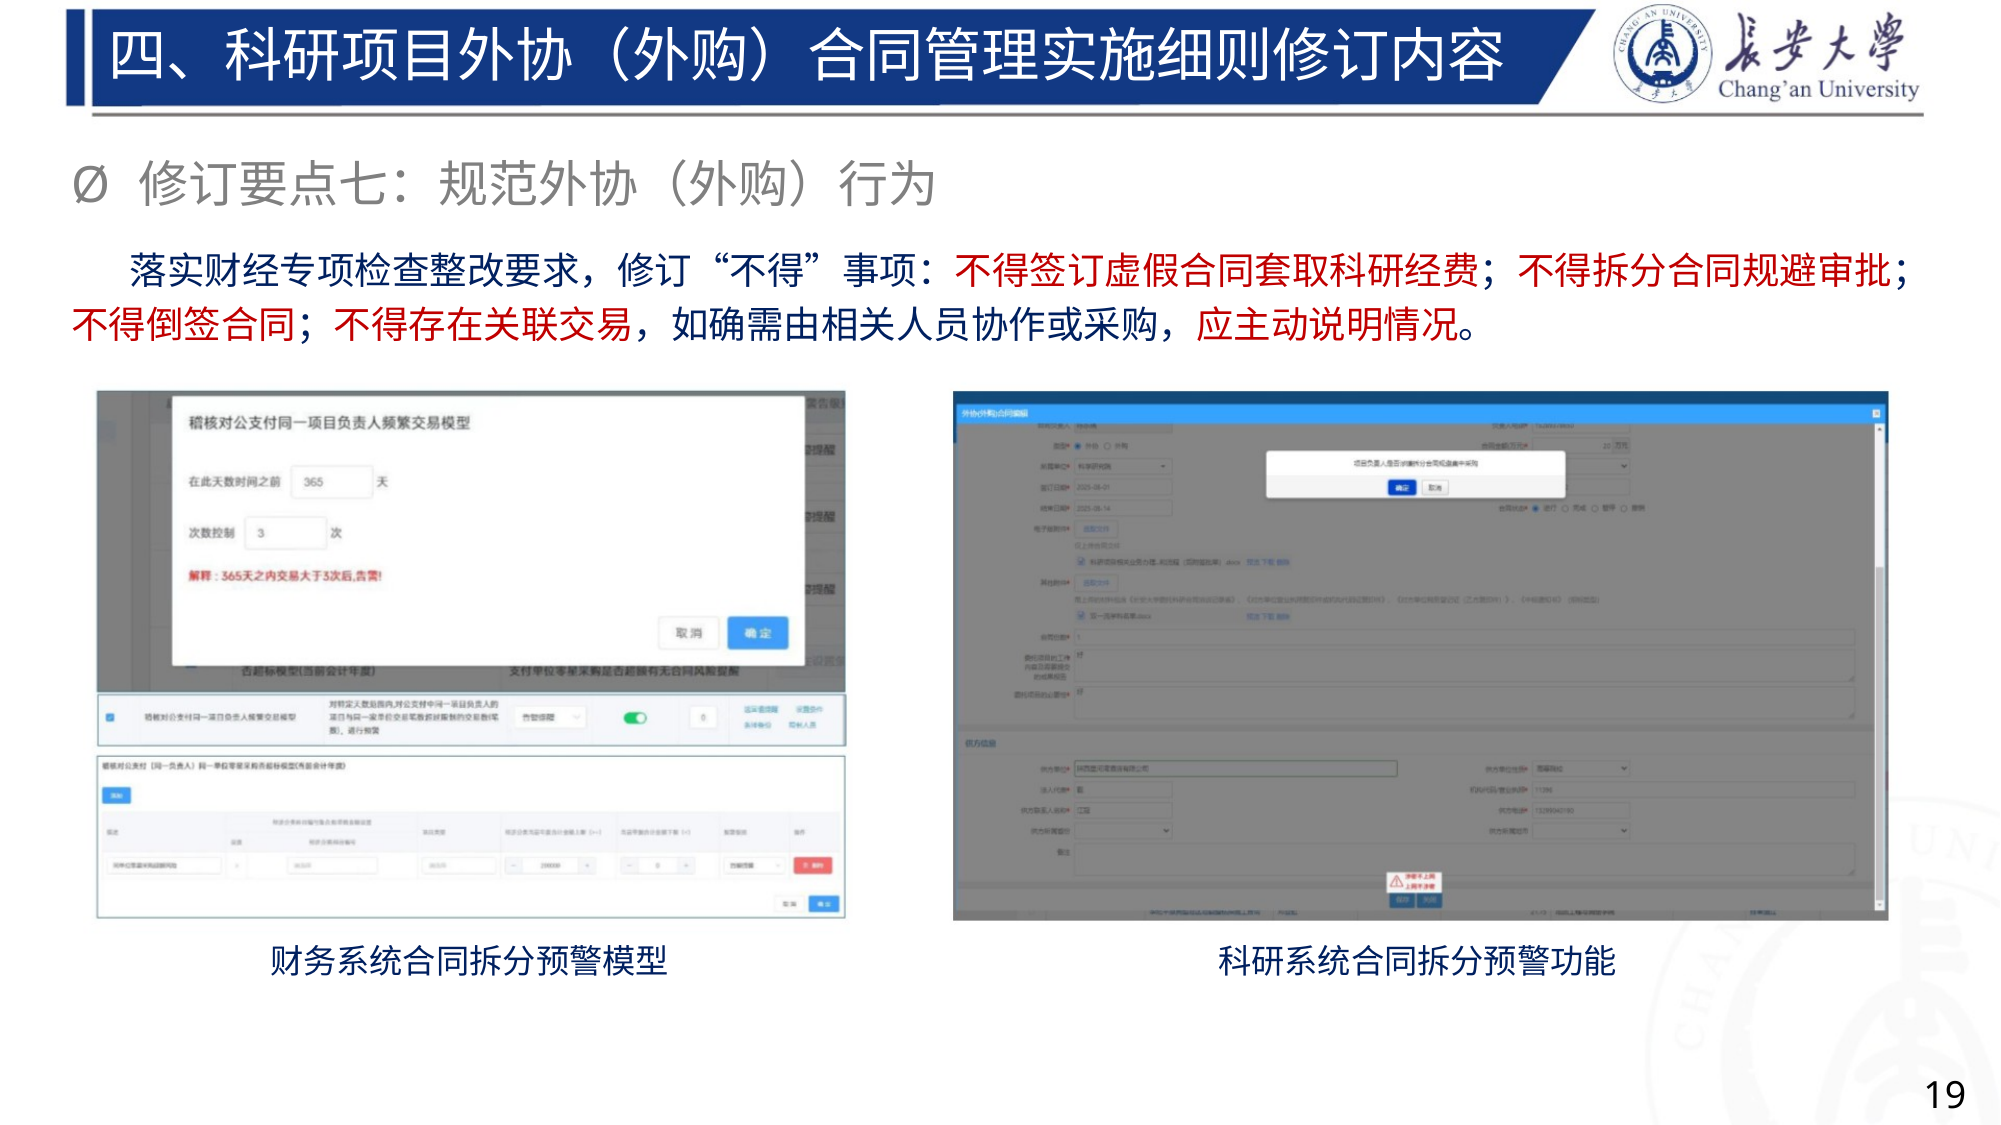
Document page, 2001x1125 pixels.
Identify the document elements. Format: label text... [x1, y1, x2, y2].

text_box 科研系统合同拆分预警功能 [1218, 945, 1644, 981]
text_box 19 [1923, 1076, 1990, 1116]
text_box Ø 修订要点七：规范外协（外购）行为 [71, 160, 953, 213]
text_box 落实财经专项检查整改要求，修订“不得”事项：不得签订虚假合同套取科研经费；不得拆分合同规避审批； 不得倒签合同；不得存在关联交易，如确需由相关人员协作或采购，应主动说明情况。 [71, 253, 1955, 347]
text_box [0, 0, 2000, 1125]
text_box 财务系统合同拆分预警模型 [269, 945, 695, 981]
text_box 四、科研项目外协（外购）合同管理实施细则修订内容 [108, 27, 1534, 88]
